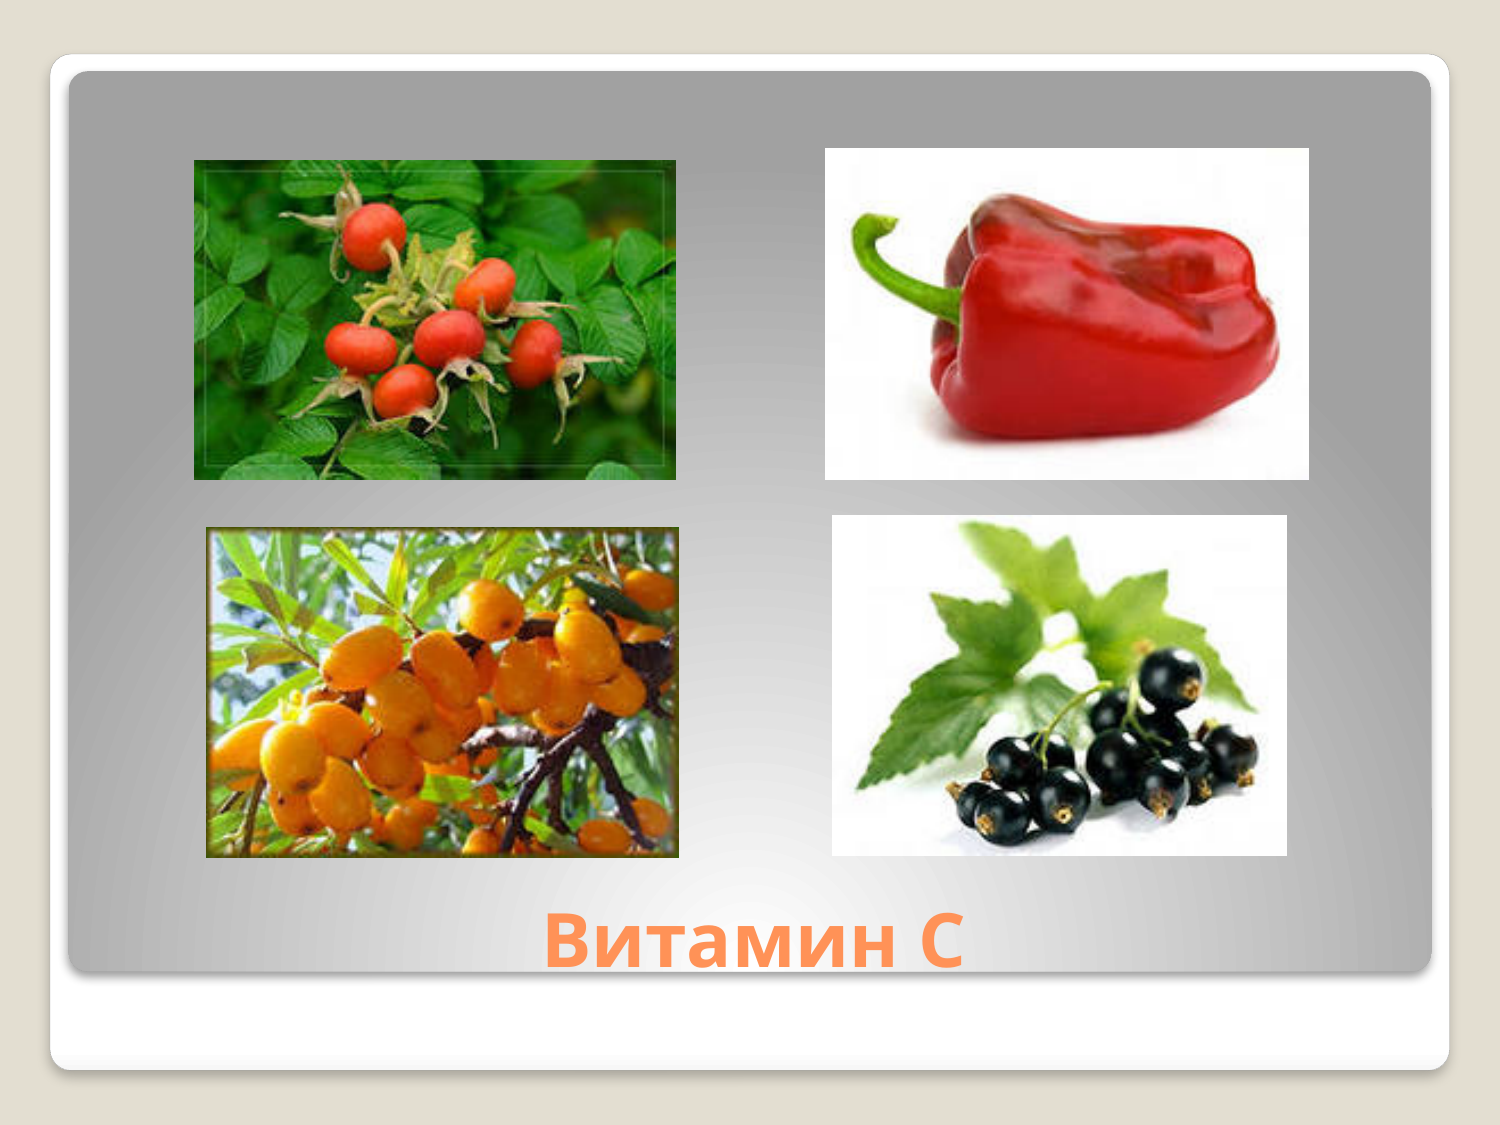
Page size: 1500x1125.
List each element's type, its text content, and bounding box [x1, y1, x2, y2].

picture [832, 514, 1288, 857]
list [825, 148, 1309, 481]
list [194, 160, 676, 481]
title Витамин С [82, 817, 1425, 991]
picture [206, 526, 679, 859]
